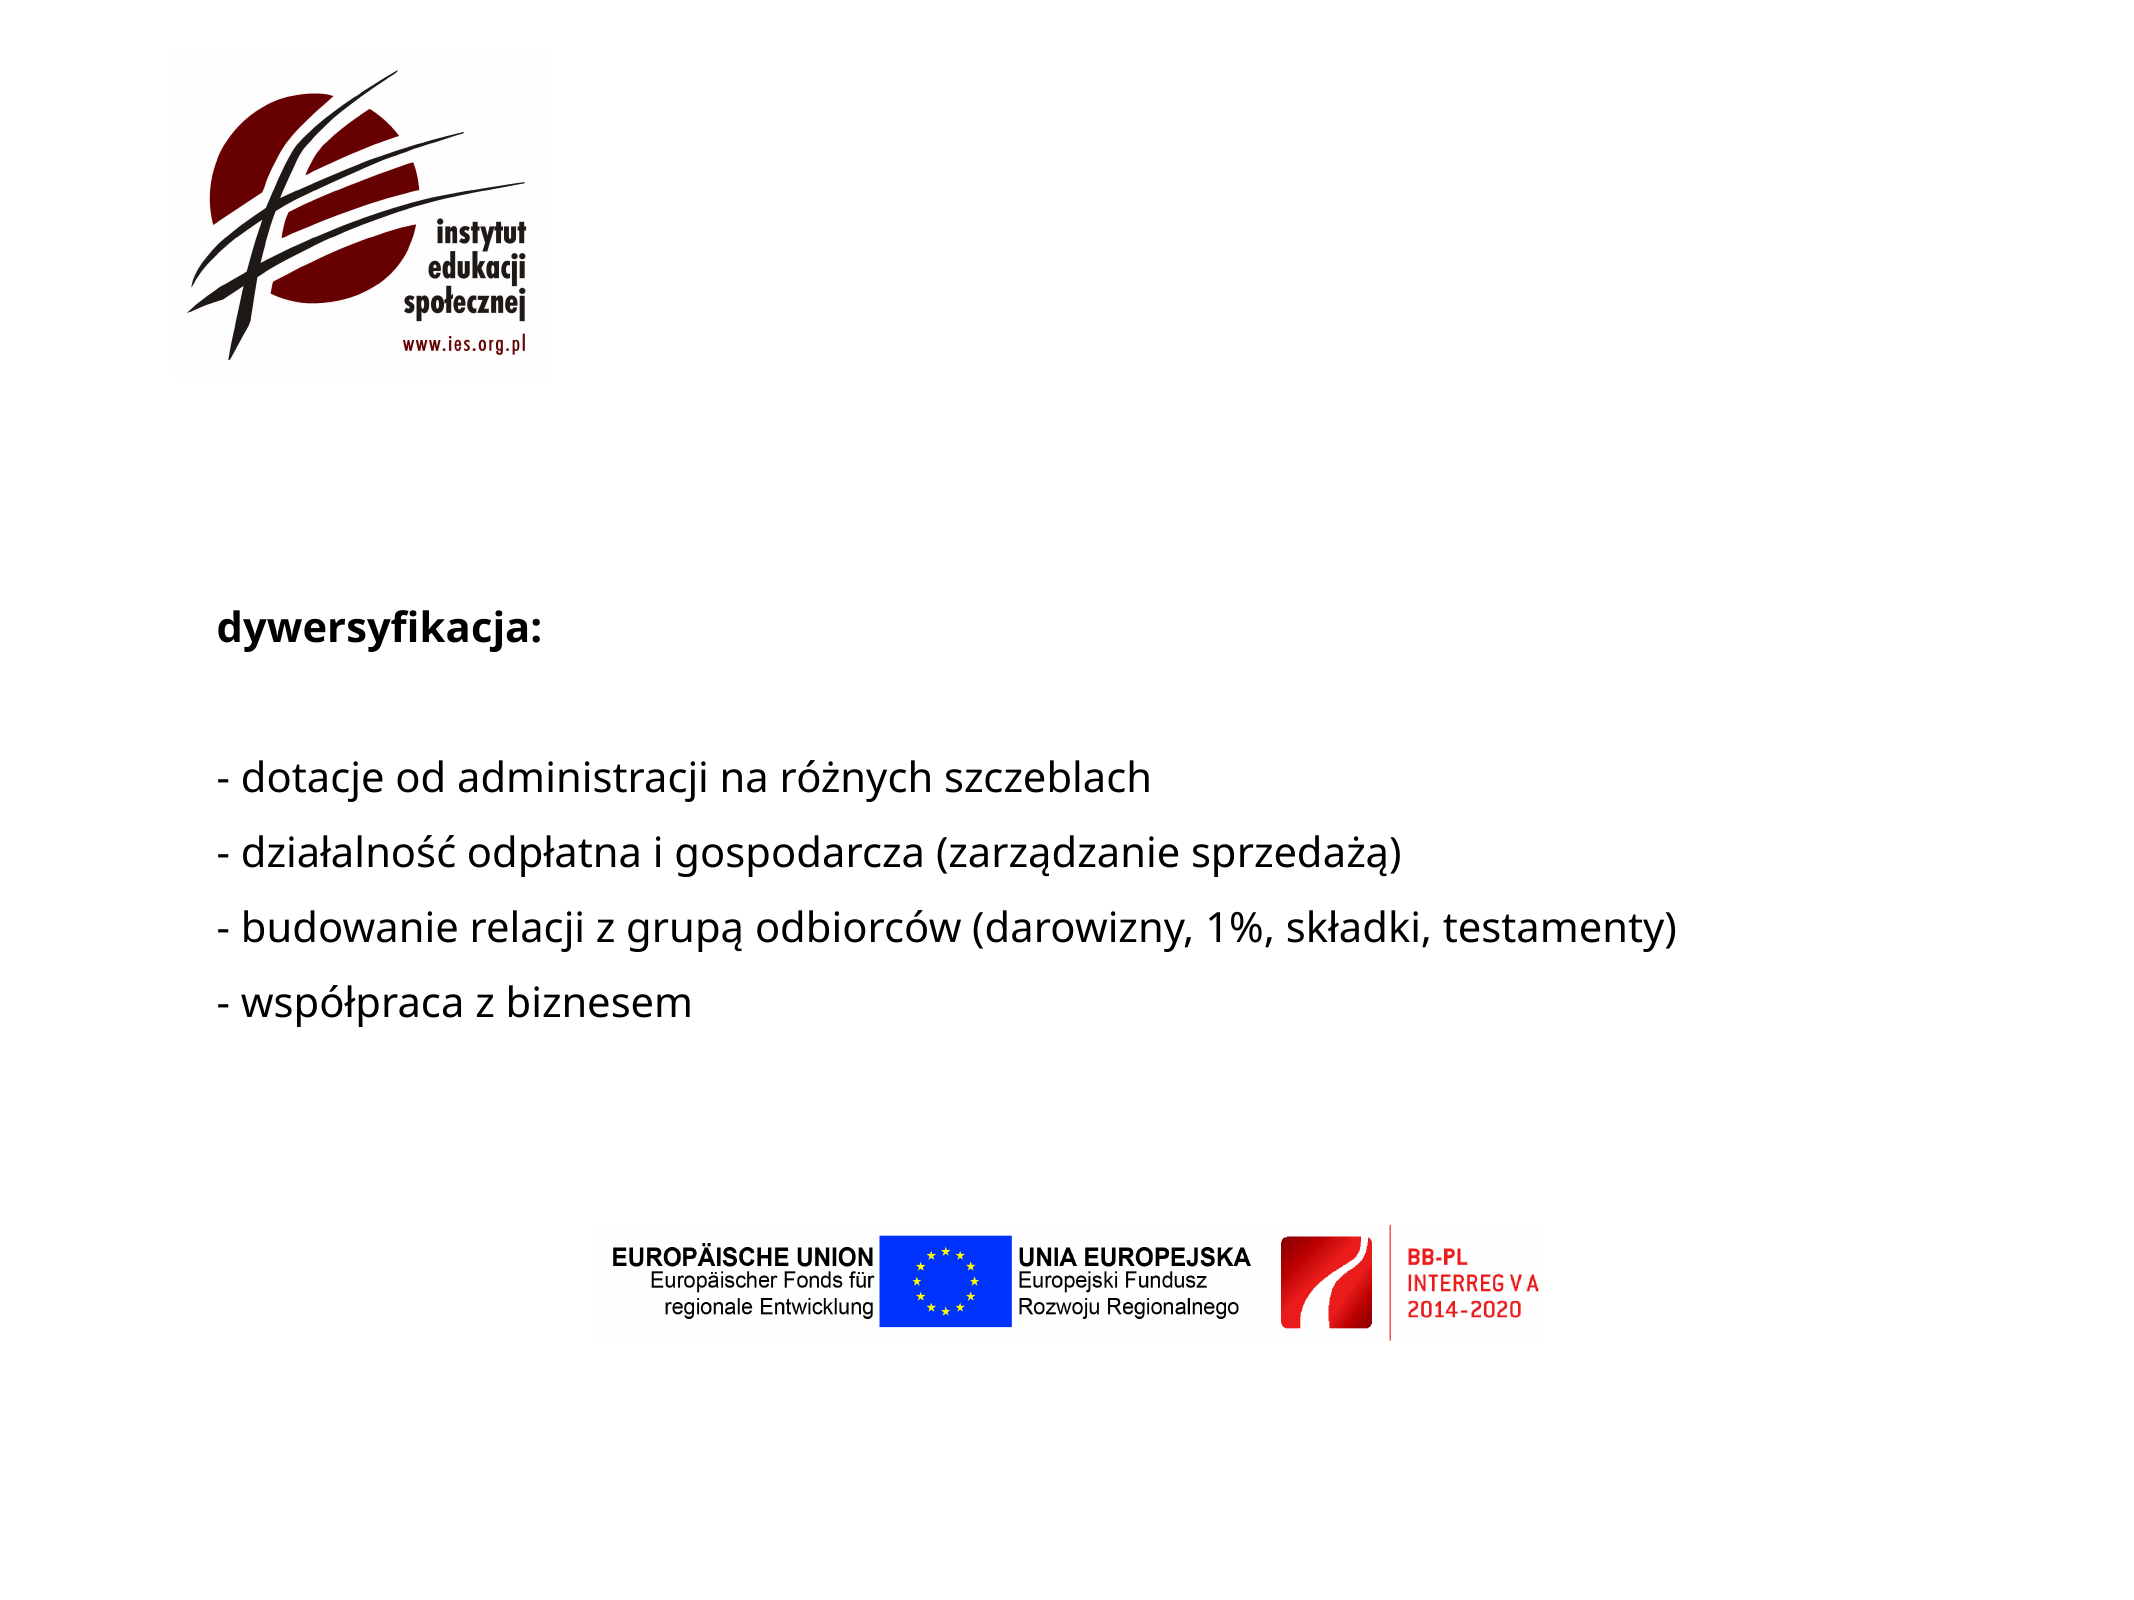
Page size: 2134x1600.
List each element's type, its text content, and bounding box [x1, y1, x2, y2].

picture [170, 49, 552, 378]
subtitle dywersyfikacja: - dotacje od administracji na różnych szczeblach - działalność odpłatna i gospodarcza (zarządzanie sprzedażą) - budowanie relacji z grupą odbiorców (darowizny, 1%, składki, testamenty) - współpraca z biznesem [207, 567, 1926, 1033]
picture [592, 1222, 1542, 1344]
